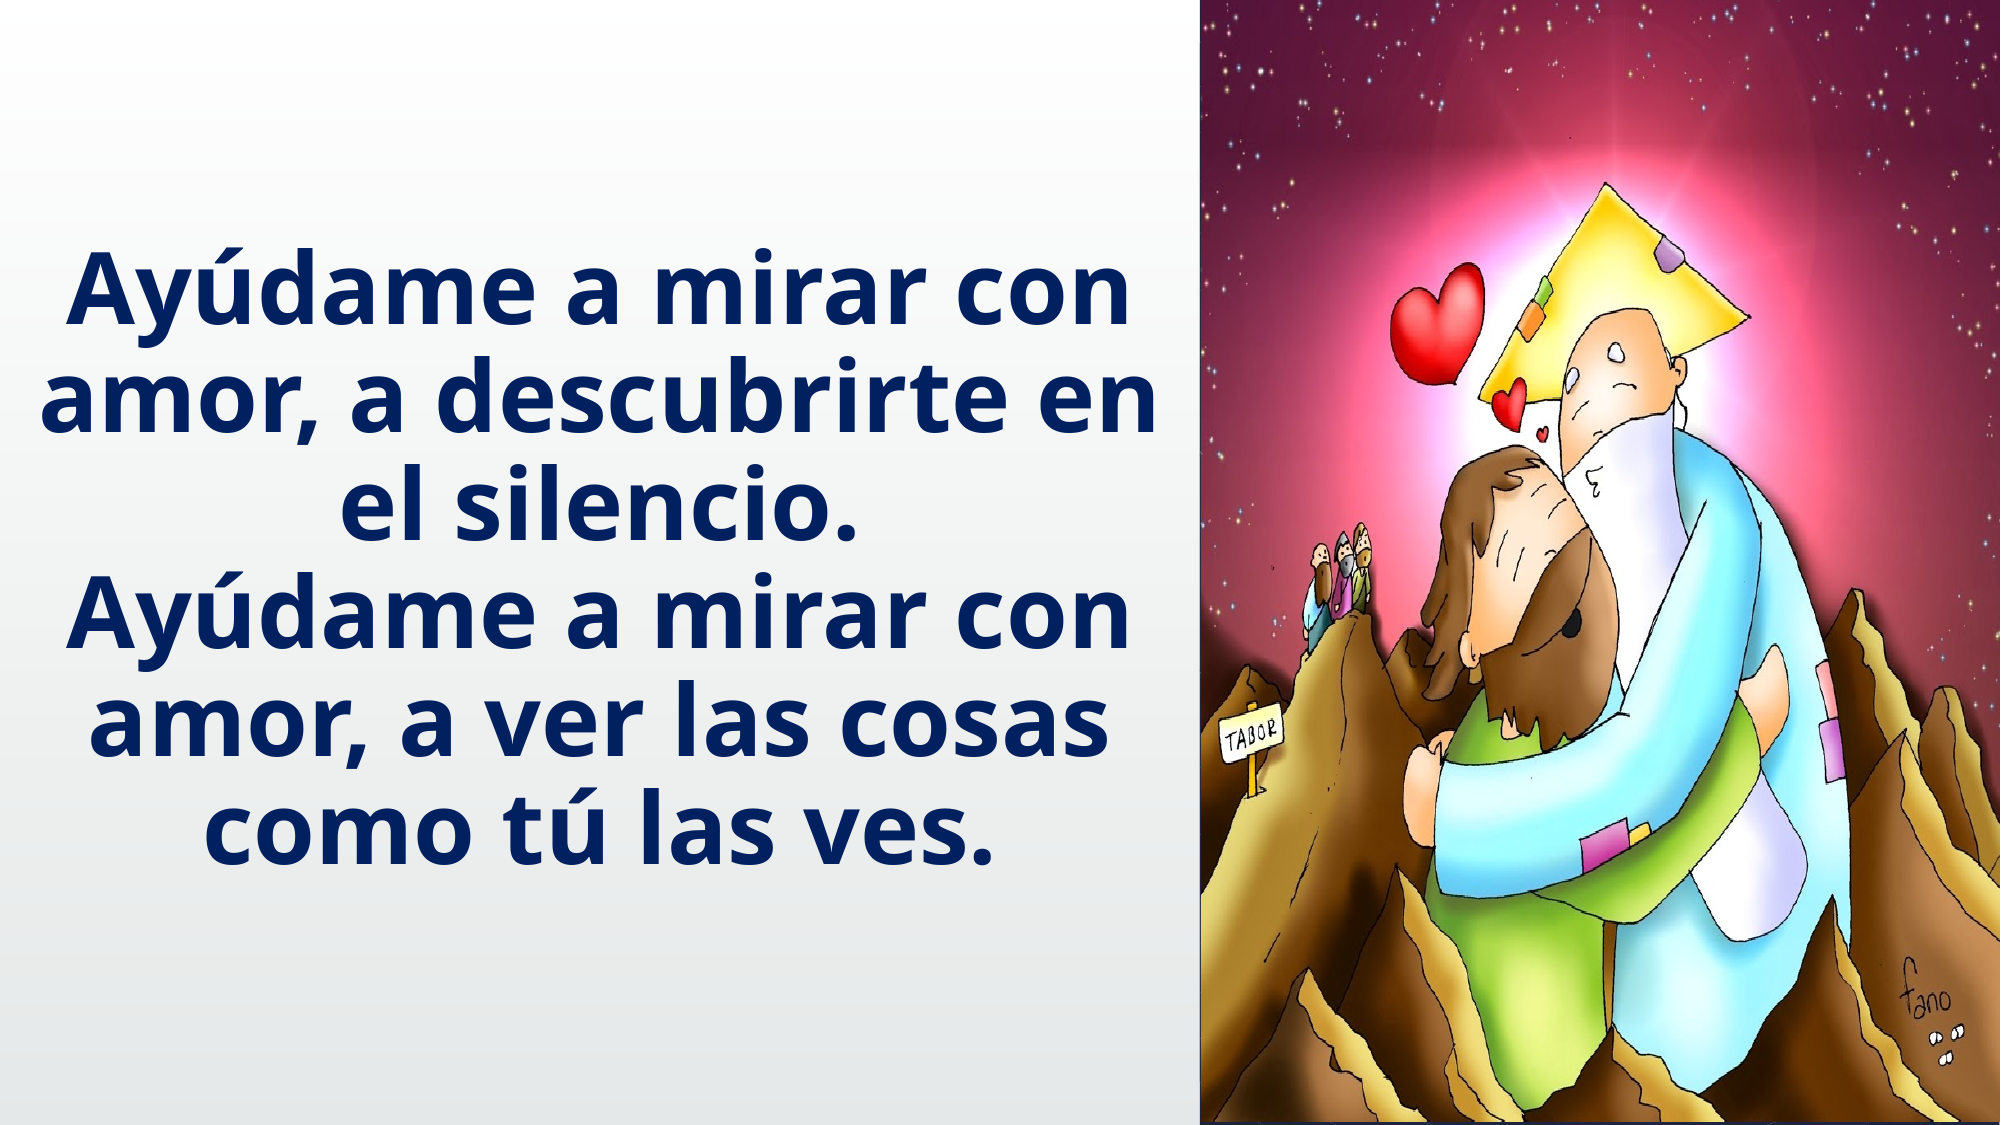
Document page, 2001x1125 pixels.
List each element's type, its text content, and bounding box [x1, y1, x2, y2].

title Ayúdame a mirar con amor, a descubrirte en el silencio. Ayúdame a mirar con amor, a ver las cosas como tú las ves. [0, 0, 1201, 1125]
picture [1200, 0, 2000, 1122]
